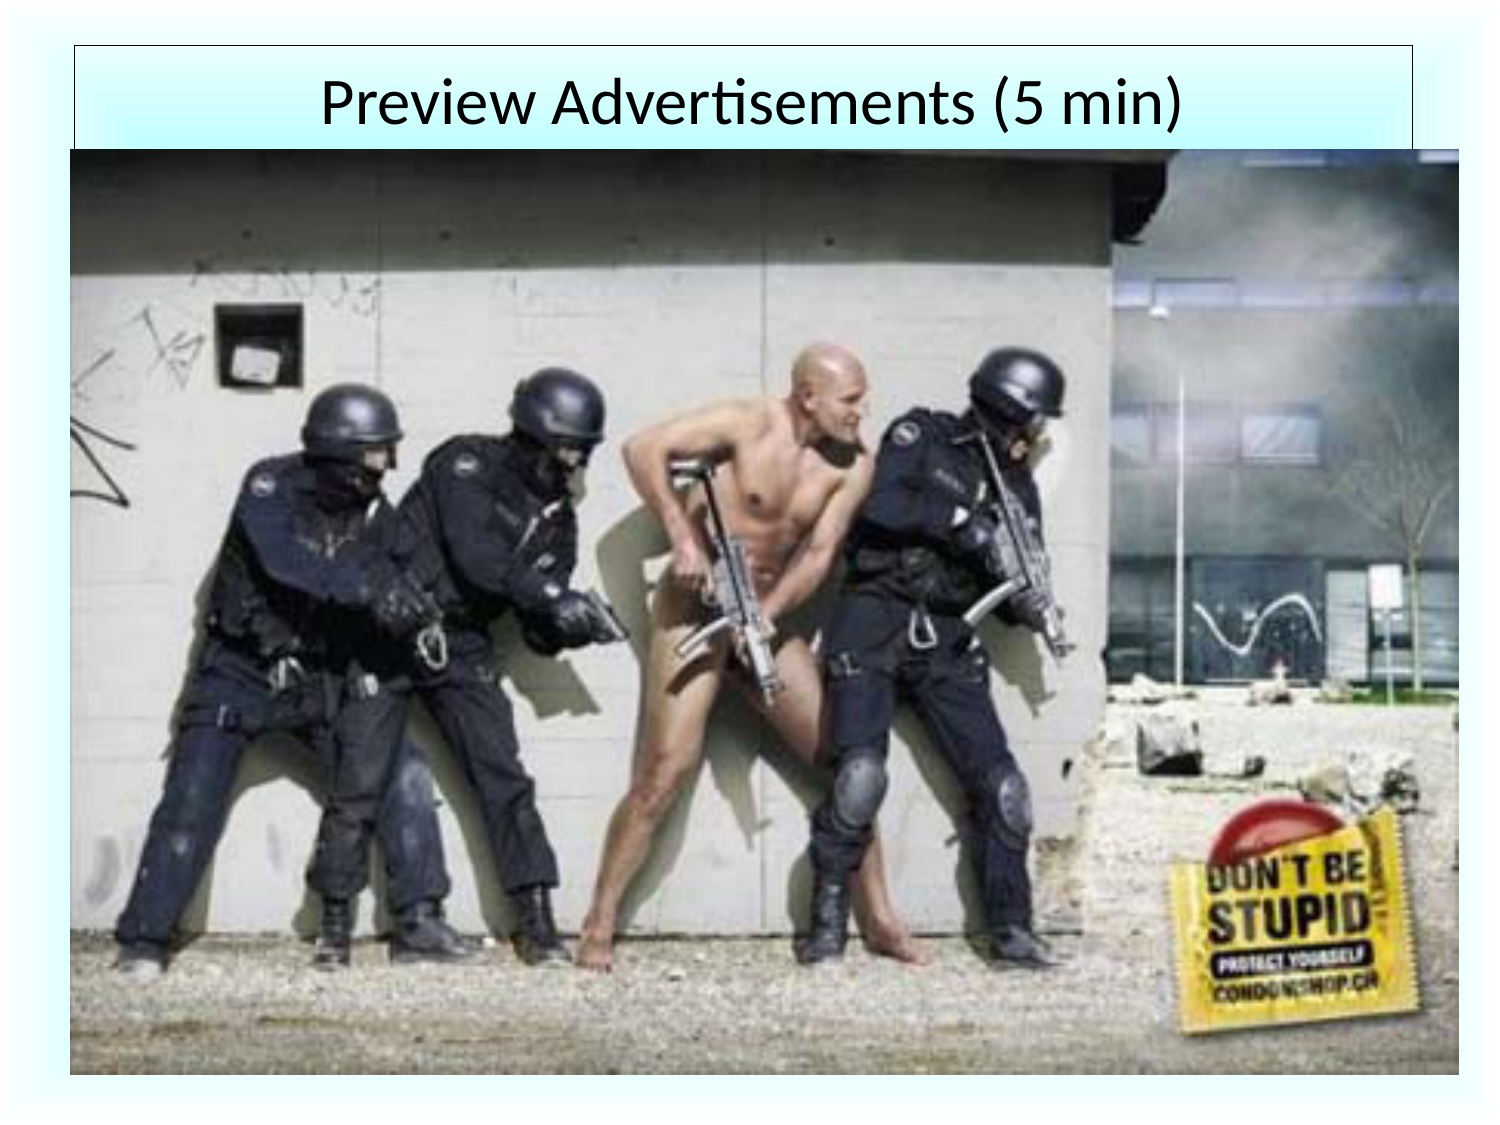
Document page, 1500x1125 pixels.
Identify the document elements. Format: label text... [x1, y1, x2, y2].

text_box Preview Advertisements (5 min) [74, 45, 1413, 148]
picture [70, 149, 1459, 1076]
